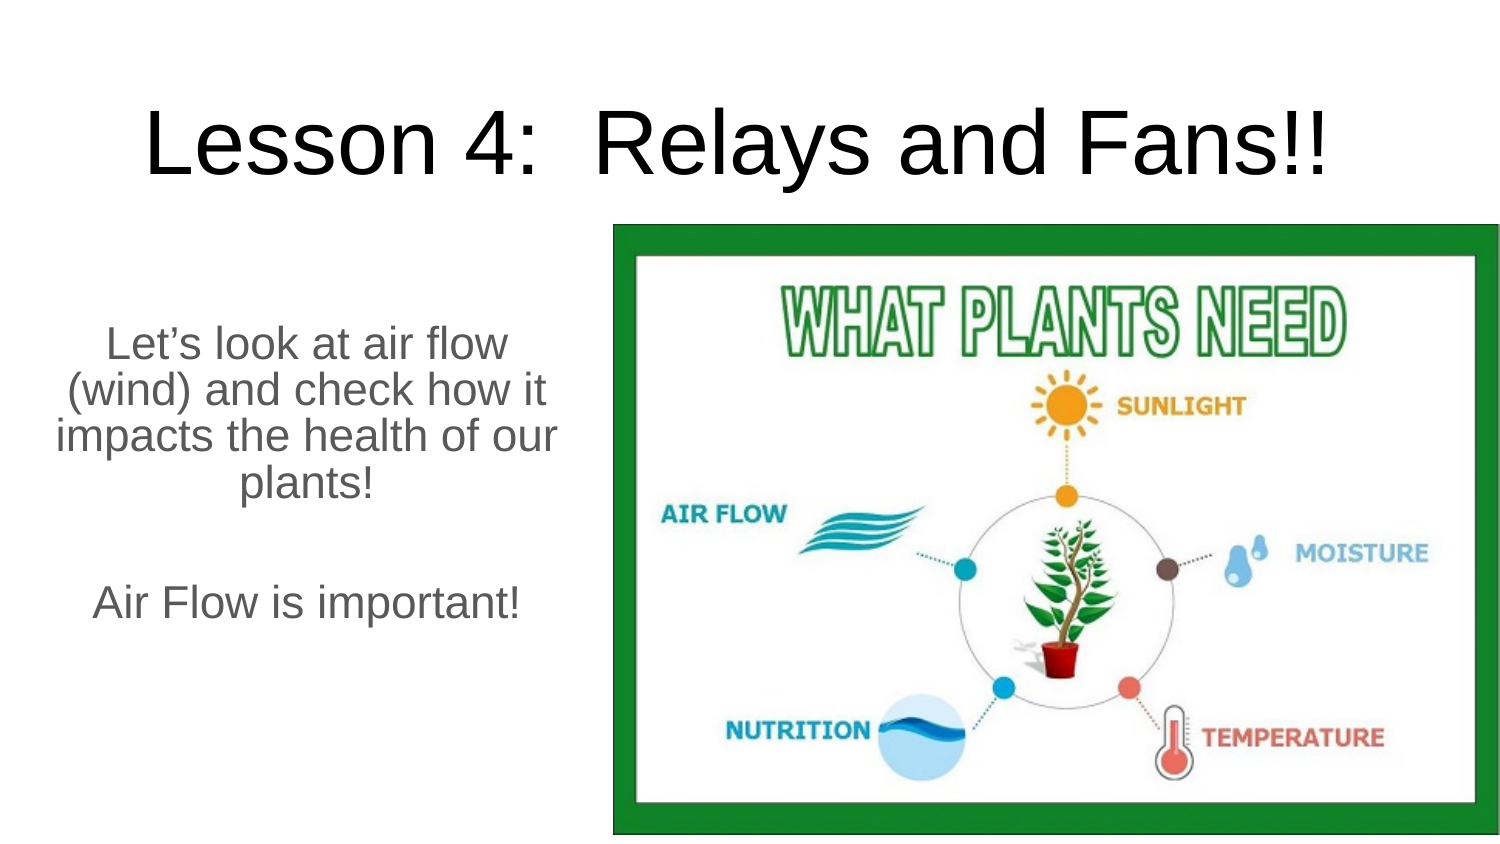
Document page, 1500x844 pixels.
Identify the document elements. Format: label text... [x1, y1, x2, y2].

title Lesson 4: Relays and Fans!! [0, 0, 1477, 199]
subtitle Let’s look at air flow (wind) and check how it impacts the health of our plants! Air Flow is important! [33, 316, 581, 636]
picture [613, 224, 1500, 835]
